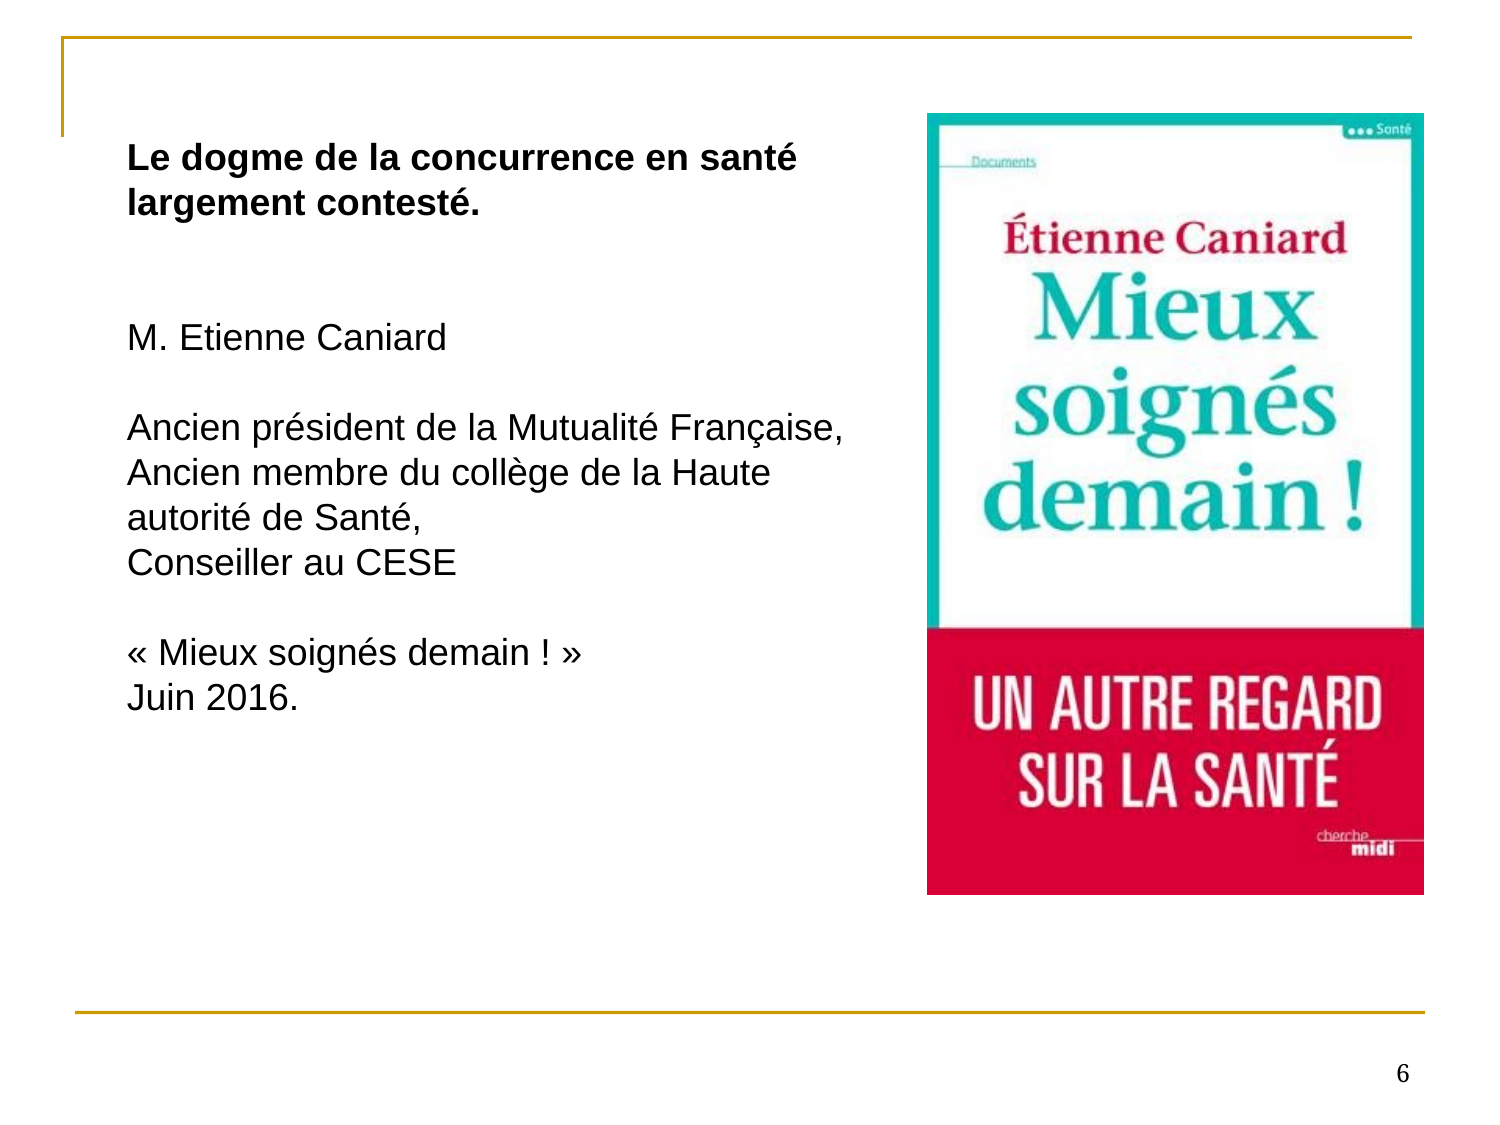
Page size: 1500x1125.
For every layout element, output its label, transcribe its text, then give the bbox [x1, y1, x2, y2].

text_box 6 [1074, 1024, 1425, 1100]
list [76, 66, 1428, 1012]
text_box Le dogme de la concurrence en santé largement contesté. M. Etienne Caniard Ancien président de la Mutualité Française, Ancien membre du collège de la Haute autorité de Santé, Conseiller au CESE « Mieux soignés demain ! » Juin 2016. [112, 125, 869, 726]
picture [926, 113, 1425, 896]
